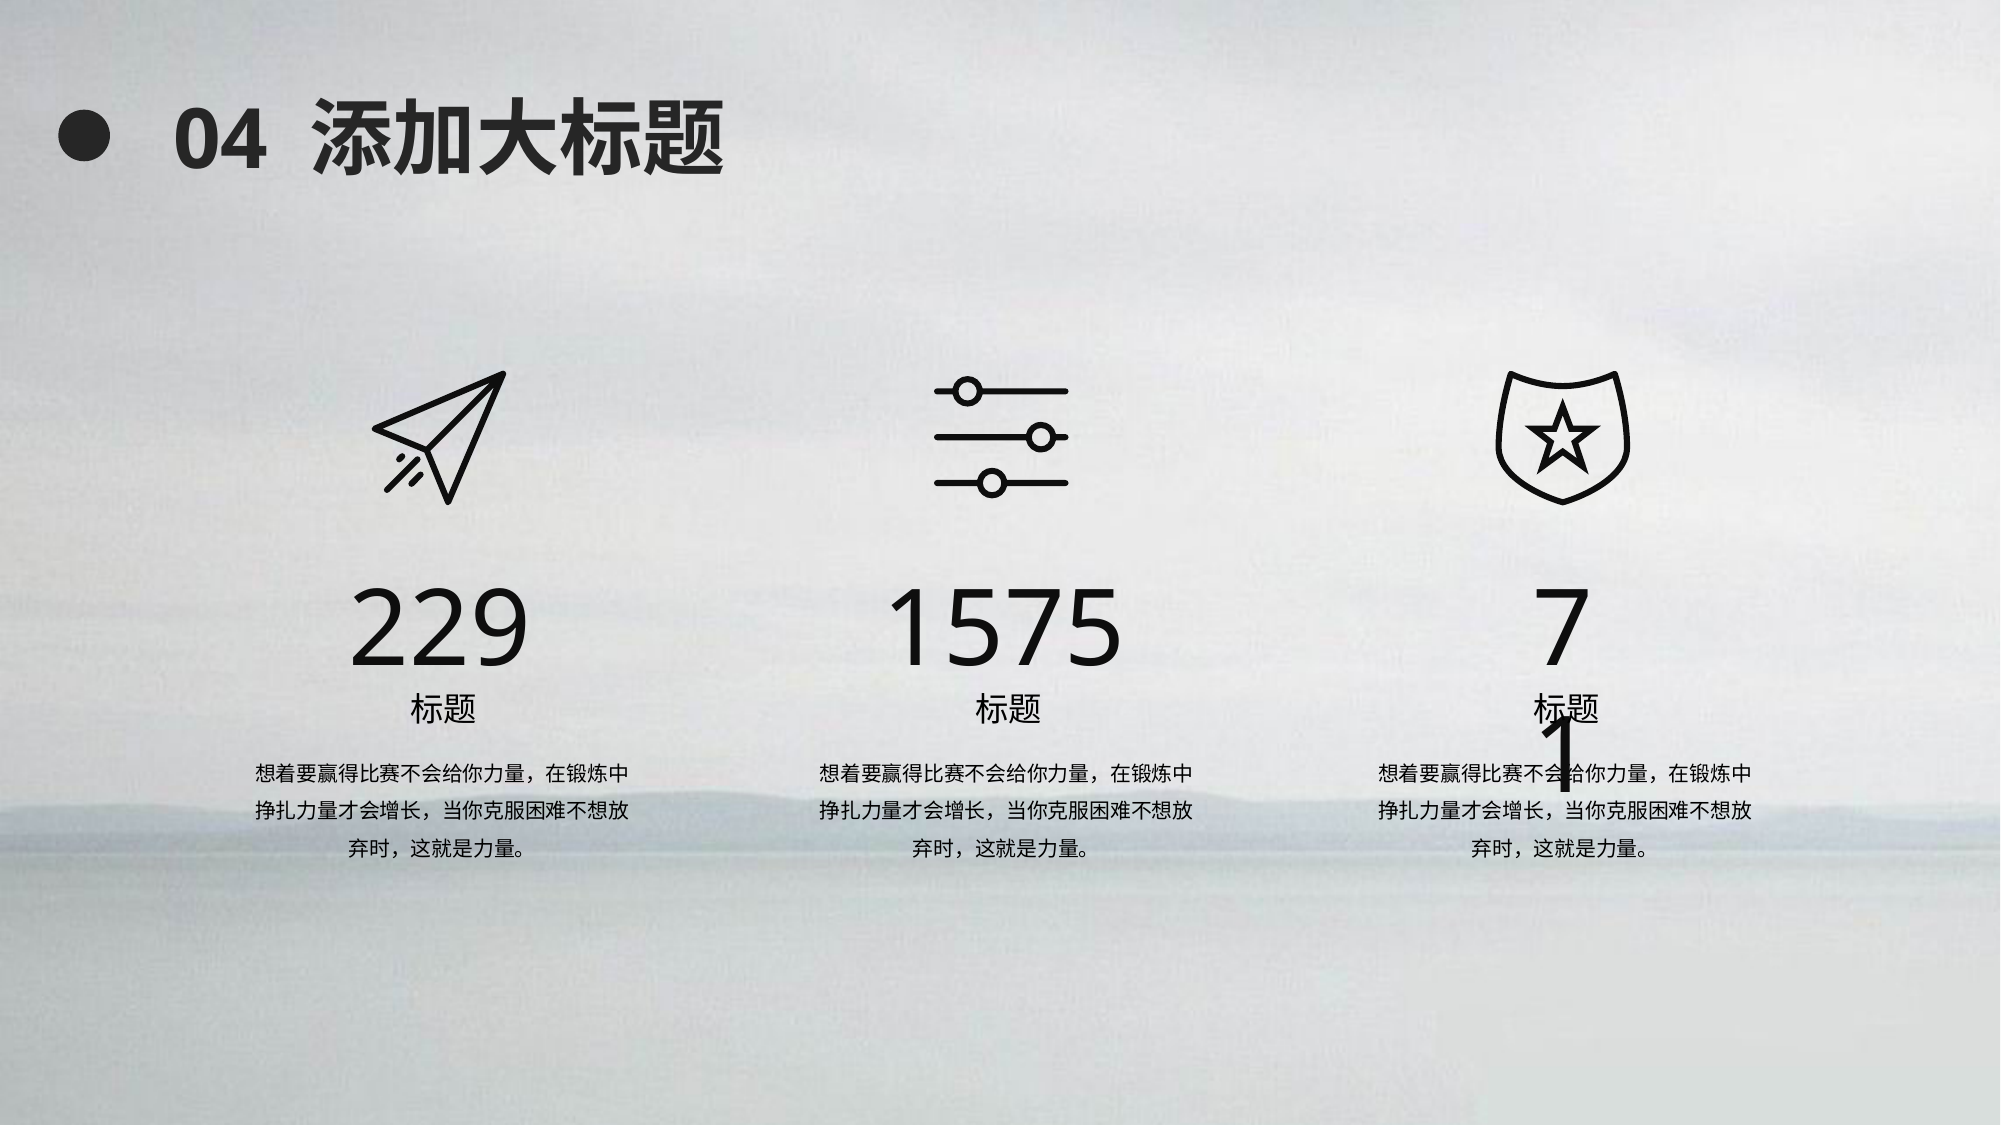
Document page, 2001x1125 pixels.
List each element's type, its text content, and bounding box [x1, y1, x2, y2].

text_box 想着要赢得比赛不会给你力量，在锻炼中挣扎力量才会增长，当你克服困难不想放弃时，这就是力量。 [809, 744, 1203, 823]
text_box [934, 467, 1069, 499]
text_box 04 添加大标题 [158, 77, 1249, 193]
text_box 1575 [870, 555, 1138, 692]
text_box [934, 376, 1069, 407]
text_box [934, 421, 1069, 453]
text_box [1495, 371, 1631, 506]
text_box 想着要赢得比赛不会给你力量，在锻炼中挣扎力量才会增长，当你克服困难不想放弃时，这就是力量。 [1368, 744, 1762, 823]
text_box 想着要赢得比赛不会给你力量，在锻炼中挣扎力量才会增长，当你克服困难不想放弃时，这就是力量。 [245, 744, 639, 823]
picture [0, 0, 2001, 1125]
text_box [371, 370, 507, 506]
text_box 229 [326, 555, 554, 684]
text_box 标题 [887, 684, 1130, 733]
text_box [57, 108, 111, 163]
text_box 71 [1497, 555, 1629, 684]
text_box 标题 [1488, 684, 1646, 733]
text_box 标题 [252, 684, 636, 733]
